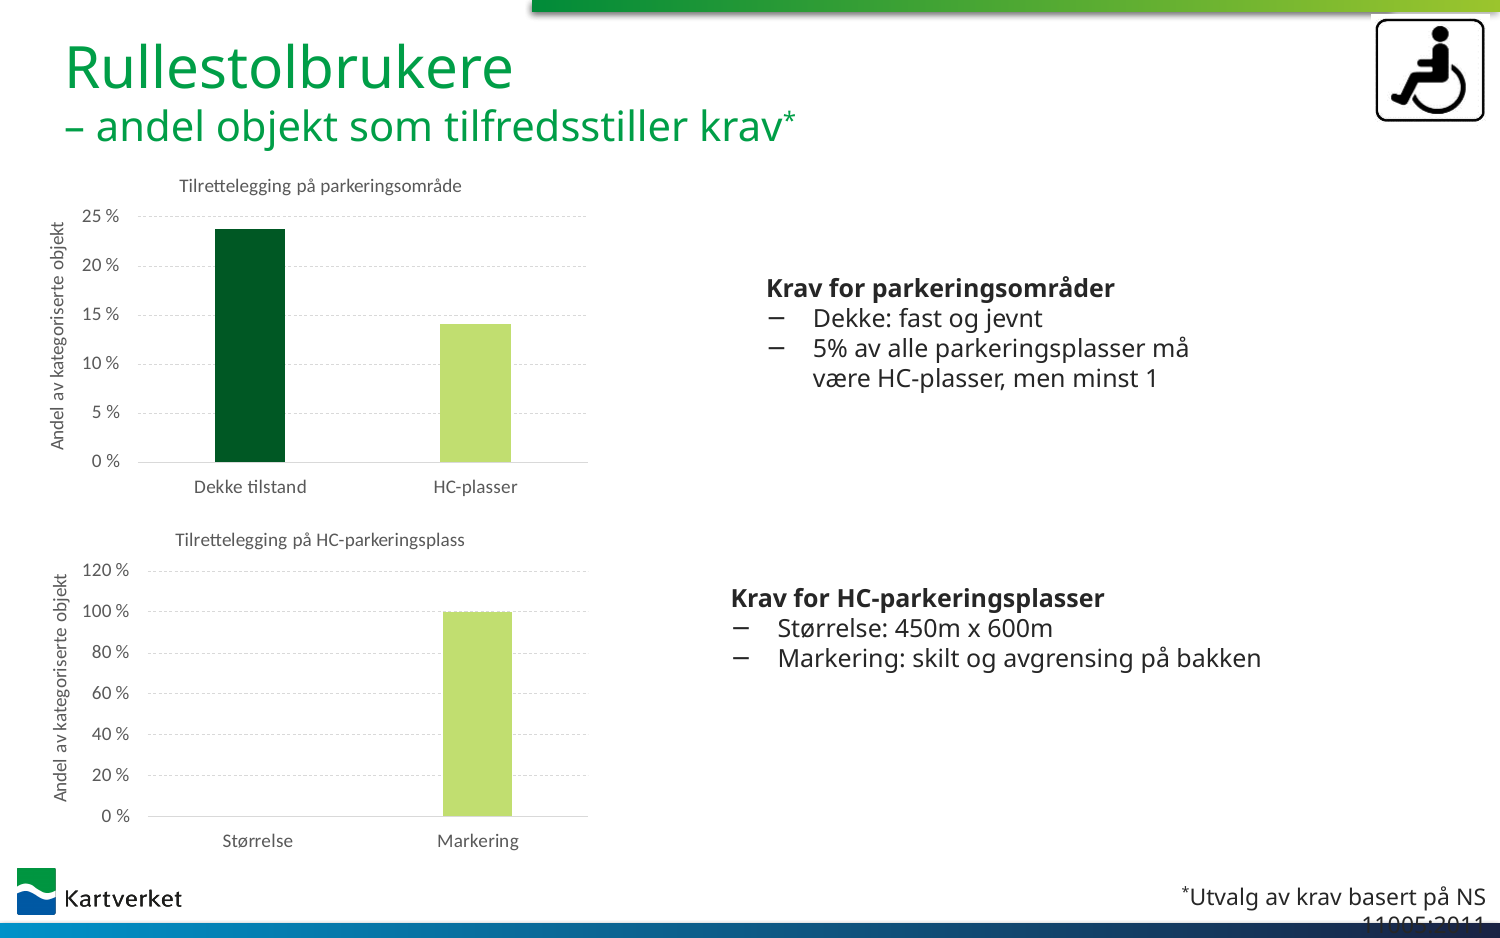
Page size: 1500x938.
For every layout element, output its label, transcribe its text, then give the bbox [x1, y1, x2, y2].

text_box Krav for HC-parkeringsplasser Størrelse: 450m x 600m Markering: skilt og avgrensing på bakken [715, 574, 1278, 680]
picture [1371, 13, 1491, 127]
text_box *Utvalg av krav basert på NS 11005:2011 [1068, 873, 1500, 938]
text_box Krav for parkeringsområder Dekke: fast og jevnt 5% av alle parkeringsplasser må være HC-plasser, men minst 1 [751, 264, 1232, 400]
text_box Rullestolbrukere – andel objekt som tilfredsstiller krav* [49, 23, 1431, 158]
picture [41, 520, 599, 859]
picture [41, 166, 599, 505]
